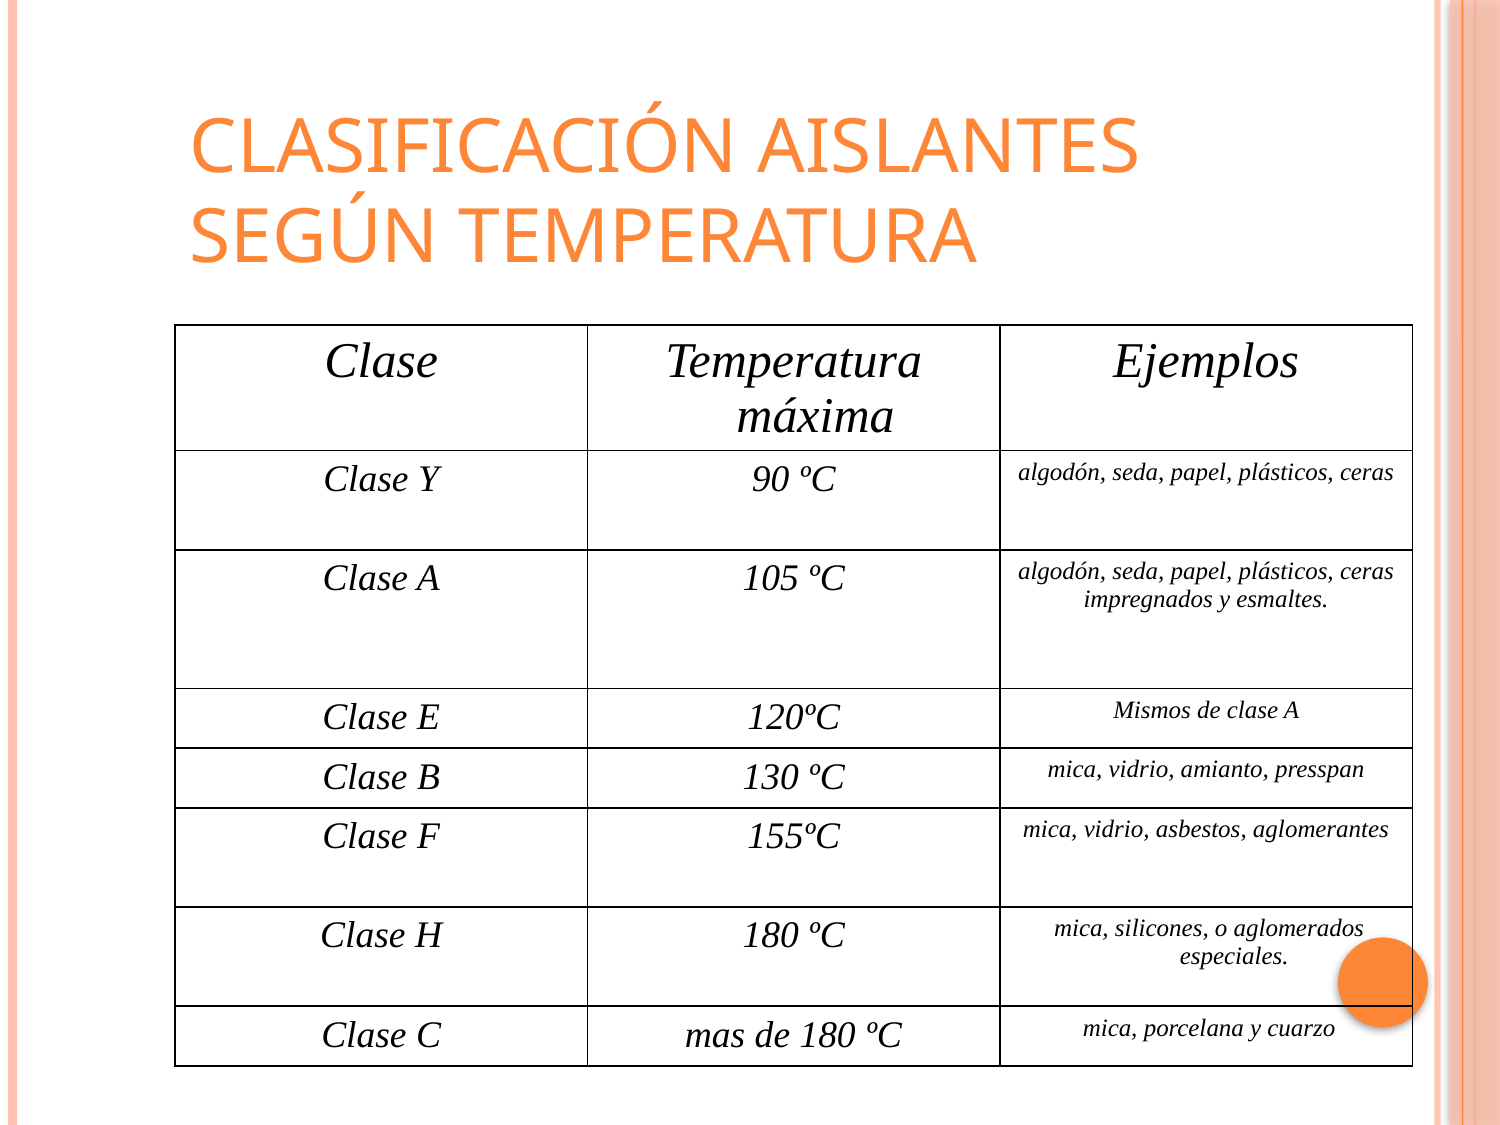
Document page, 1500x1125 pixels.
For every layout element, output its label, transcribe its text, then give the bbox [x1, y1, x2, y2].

table_cell Mismos de clase A [1001, 689, 1412, 747]
table_cell Clase E [176, 689, 587, 747]
table_cell 155ºC [588, 809, 999, 906]
table_cell 105 ºC [588, 551, 999, 688]
table_cell Clase Y [176, 451, 587, 549]
table_header Temperatura máxima [588, 326, 999, 450]
table_cell 90 ºC [588, 451, 999, 549]
table_cell Clase F [176, 809, 587, 906]
table_cell mica, silicones, o aglomerados especiales. [1001, 908, 1412, 1005]
title Clasificación Aislantes según Temperatura [174, 50, 1413, 285]
table_cell Clase C [176, 1007, 587, 1065]
table_cell Clase H [176, 908, 587, 1005]
table_cell Clase B [176, 749, 587, 807]
table_cell 180 ºC [588, 908, 999, 1005]
table_cell mica, vidrio, asbestos, aglomerantes [1001, 809, 1412, 906]
table_cell Clase A [176, 551, 587, 688]
table_header Clase [176, 326, 587, 450]
table_cell 130 ºC [588, 749, 999, 807]
table_cell mas de 180 ºC [588, 1007, 999, 1065]
table_cell mica, vidrio, amianto, presspan [1001, 749, 1412, 807]
table_cell 120ºC [588, 689, 999, 747]
table_header Ejemplos [1001, 326, 1412, 450]
table_cell algodón, seda, papel, plásticos, ceras [1001, 451, 1412, 549]
table_cell mica, porcelana y cuarzo [1001, 1007, 1412, 1065]
table_cell algodón, seda, papel, plásticos, ceras impregnados y esmaltes. [1001, 551, 1412, 688]
